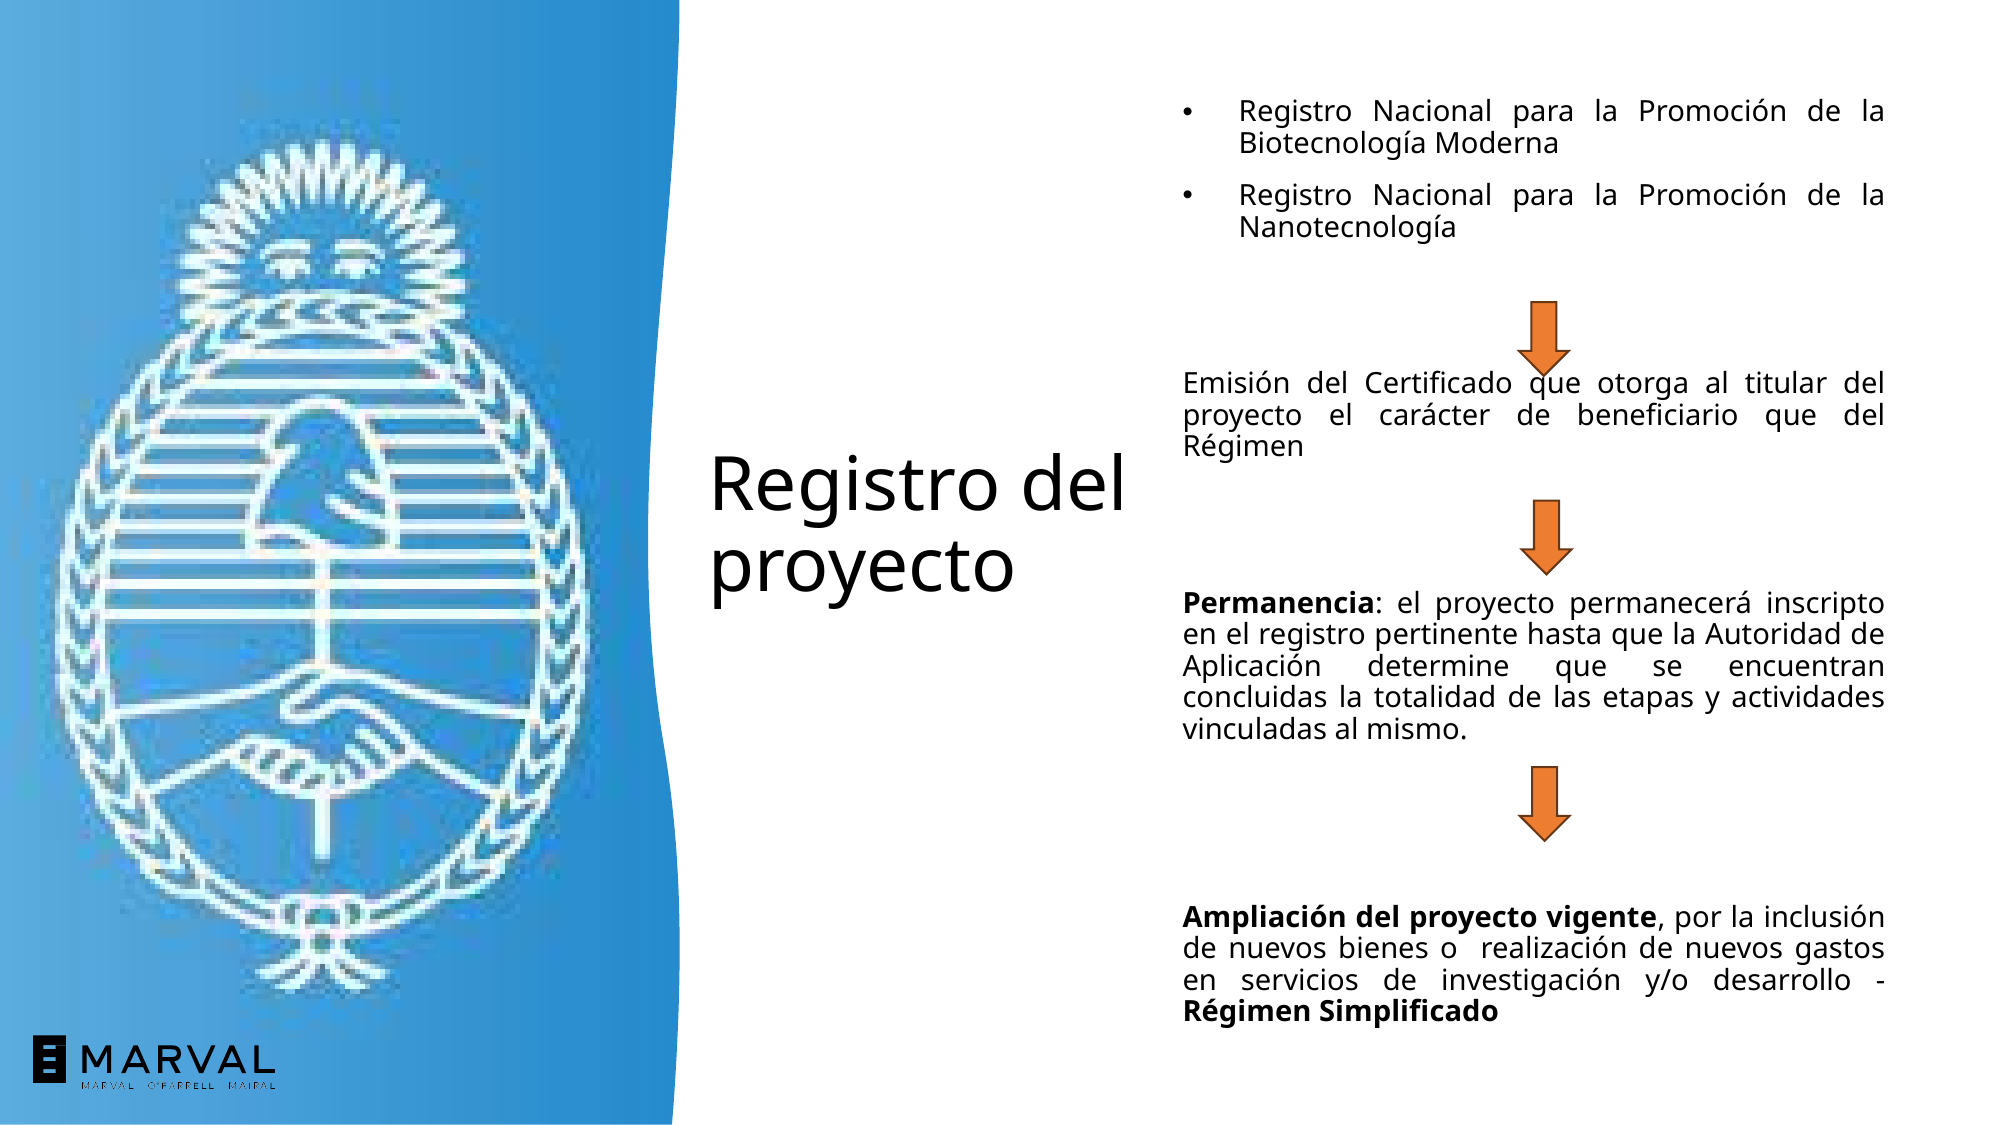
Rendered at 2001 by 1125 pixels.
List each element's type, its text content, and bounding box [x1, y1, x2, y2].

title Registro del proyecto [693, 0, 1241, 1054]
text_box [33, 1035, 275, 1090]
subtitle Registro Nacional para la Promoción de la Biotecnología Moderna Registro Nacional para la Promoción de la Nanotecnología Emisión del Certificado que otorga al titular del proyecto el carácter de beneficiario que del Régimen Permanencia: el proyecto permanecerá inscripto en el registro pertinente hasta que la Autoridad de Aplicación determine que se encuentran concluidas la totalidad de las etapas y actividades vinculadas al mismo. Ampliación del proyecto vigente, por la inclusión de nuevos bienes o realización de nuevos gastos en servicios de investigación y/o desarrollo - Régimen Simplificado [1167, 53, 1901, 1072]
text_box [1517, 766, 1573, 843]
text_box [1516, 301, 1572, 378]
text_box [1519, 499, 1575, 576]
picture [0, 0, 680, 1125]
